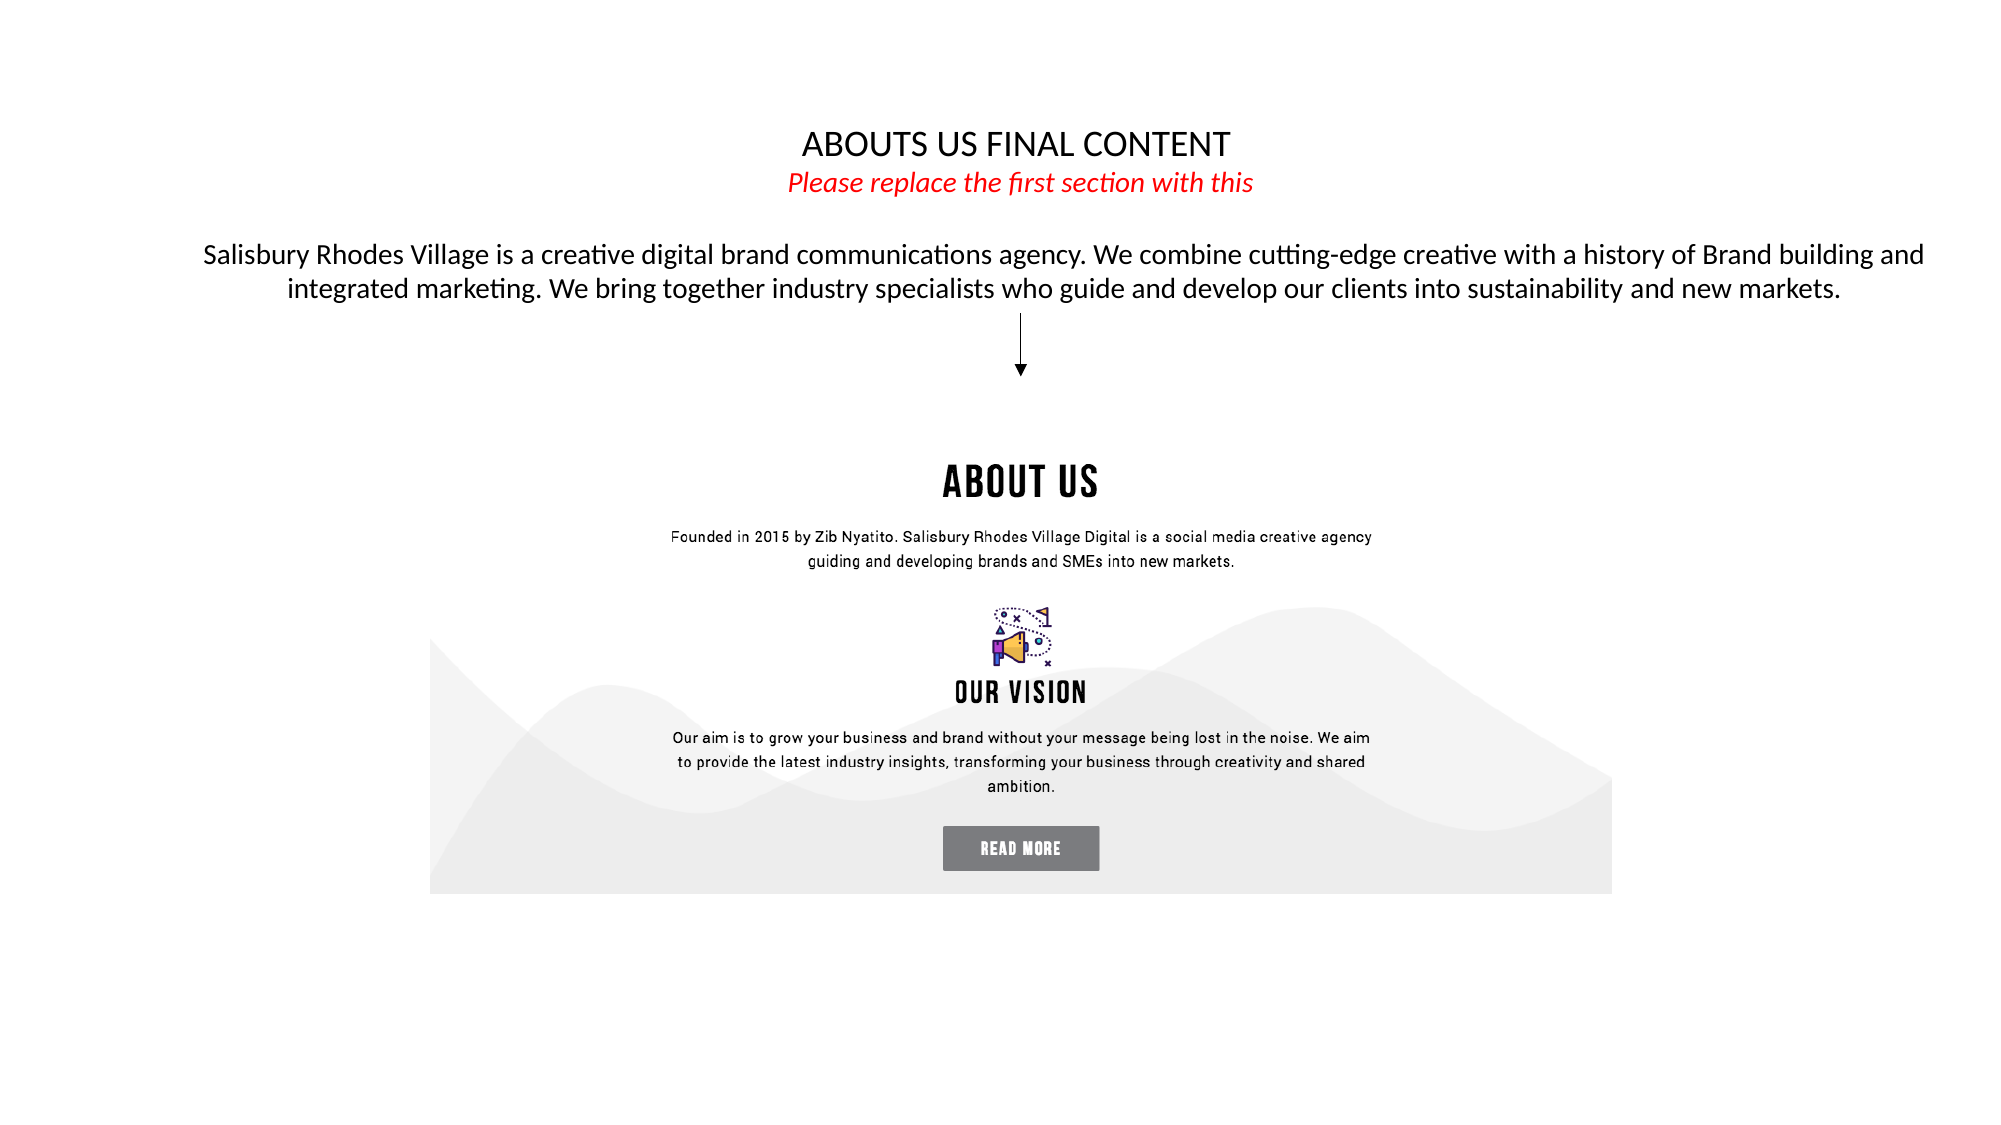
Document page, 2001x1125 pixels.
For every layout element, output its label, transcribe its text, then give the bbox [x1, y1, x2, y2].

text_box Salisbury Rhodes Village is a creative digital brand communications agency. We combine cutting-edge creative with a history of Brand building and integrated marketing. We bring together industry specialists who guide and develop our clients into sustainability and new markets. [157, 227, 1972, 313]
text_box ABOUTS US FINAL CONTENT Please replace the first section with this [639, 111, 1402, 206]
picture [430, 397, 1612, 894]
